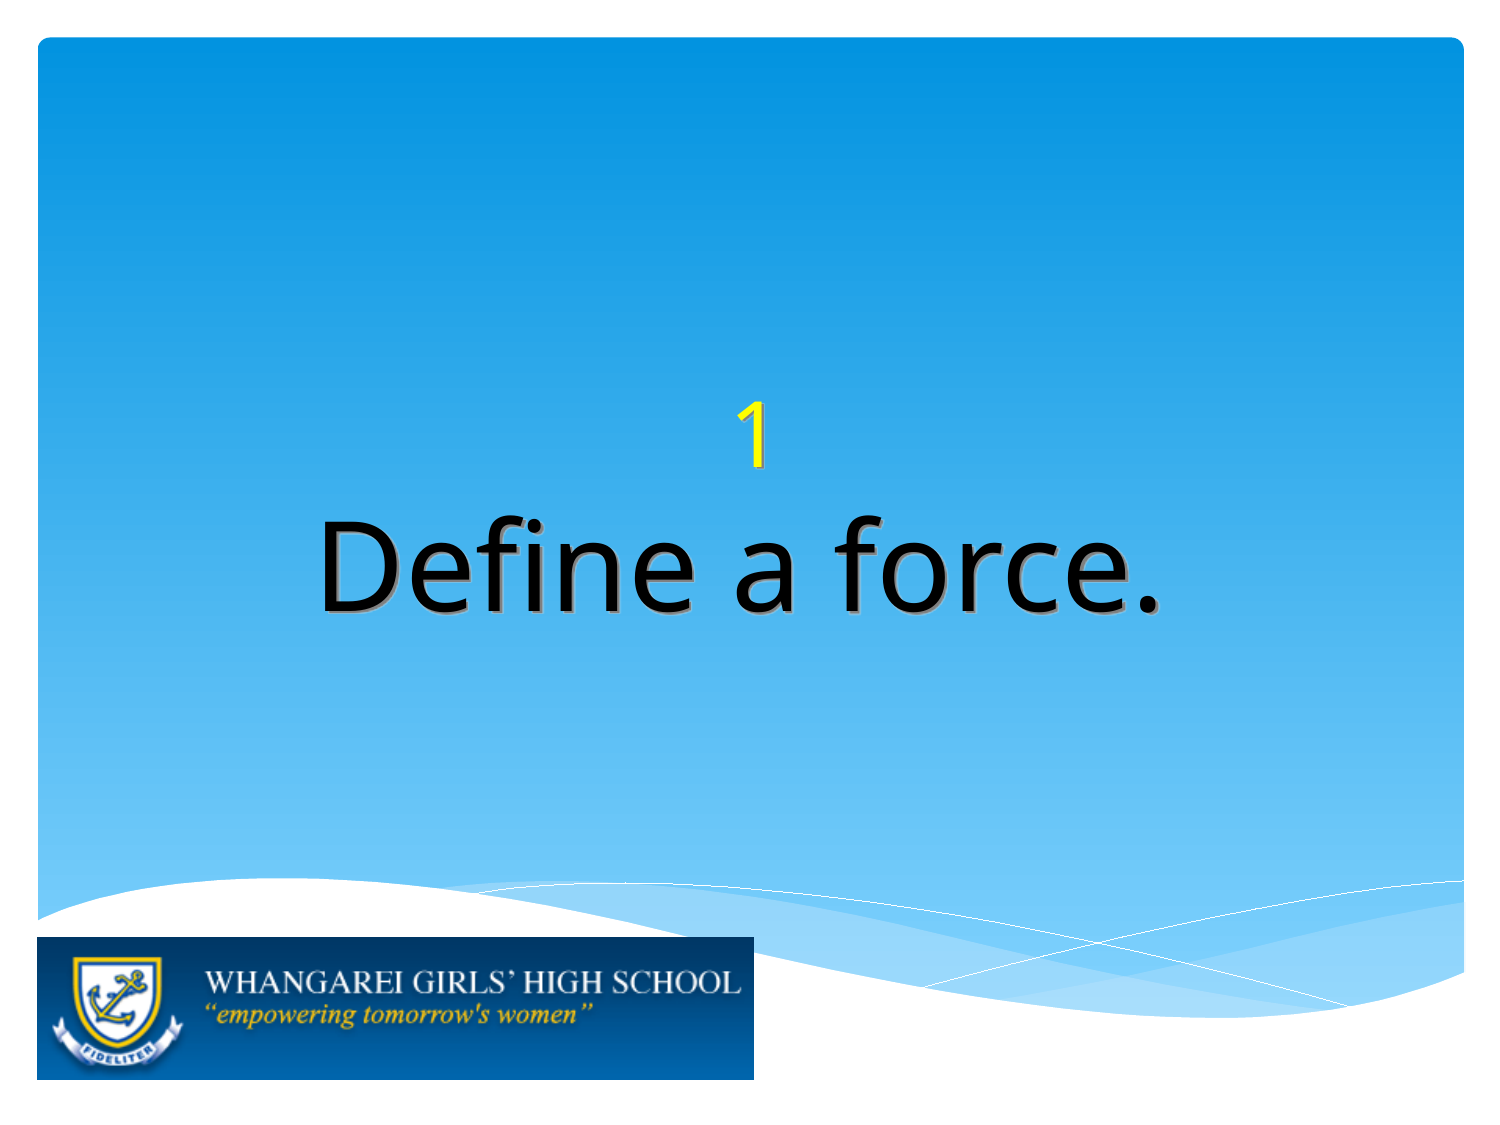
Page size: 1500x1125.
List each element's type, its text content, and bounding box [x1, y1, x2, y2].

text_box 1 Define a force. [74, 99, 1438, 913]
picture [37, 937, 754, 1080]
